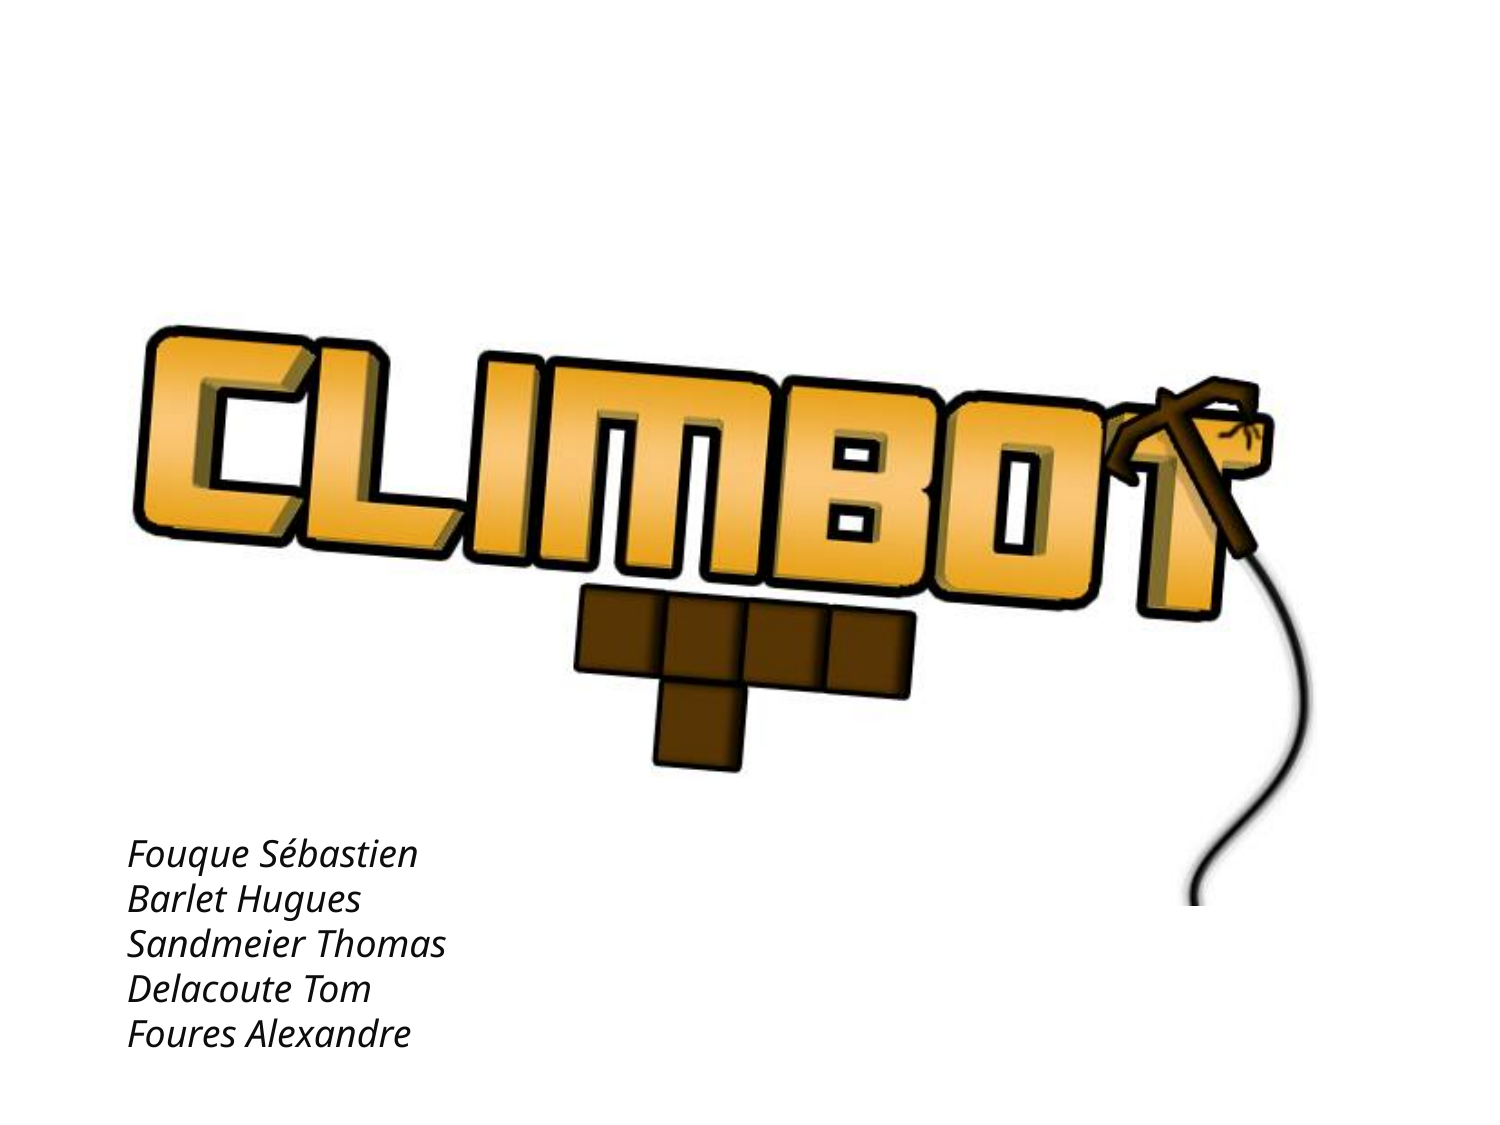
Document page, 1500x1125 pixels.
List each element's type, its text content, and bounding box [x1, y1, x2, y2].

picture [41, 255, 1473, 906]
text_box Fouque Sébastien Barlet Hugues Sandmeier Thomas Delacoute Tom Foures Alexandre [112, 913, 863, 1062]
